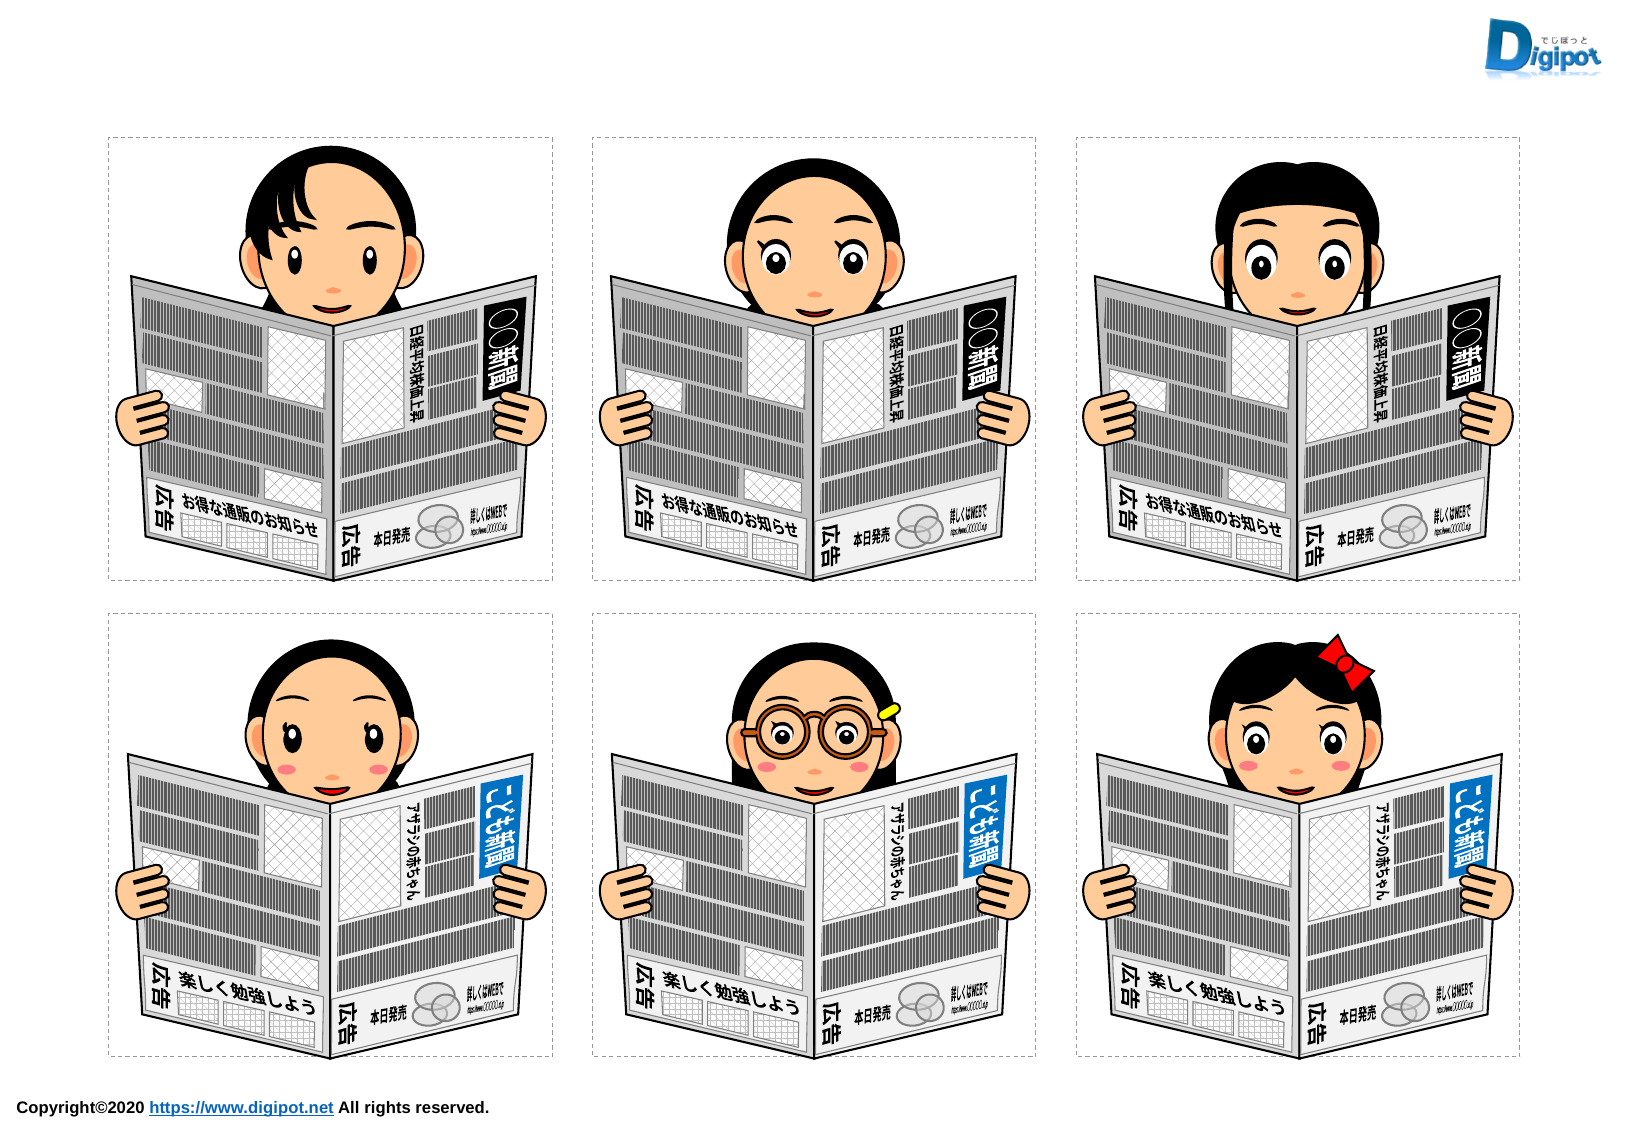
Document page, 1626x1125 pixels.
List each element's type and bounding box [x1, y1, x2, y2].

text_box [1083, 163, 1513, 581]
picture [1485, 18, 1602, 82]
text_box [116, 640, 546, 1059]
text_box [600, 643, 1030, 1059]
text_box [1083, 638, 1513, 1059]
text_box [116, 146, 546, 581]
text_box [600, 159, 1030, 581]
